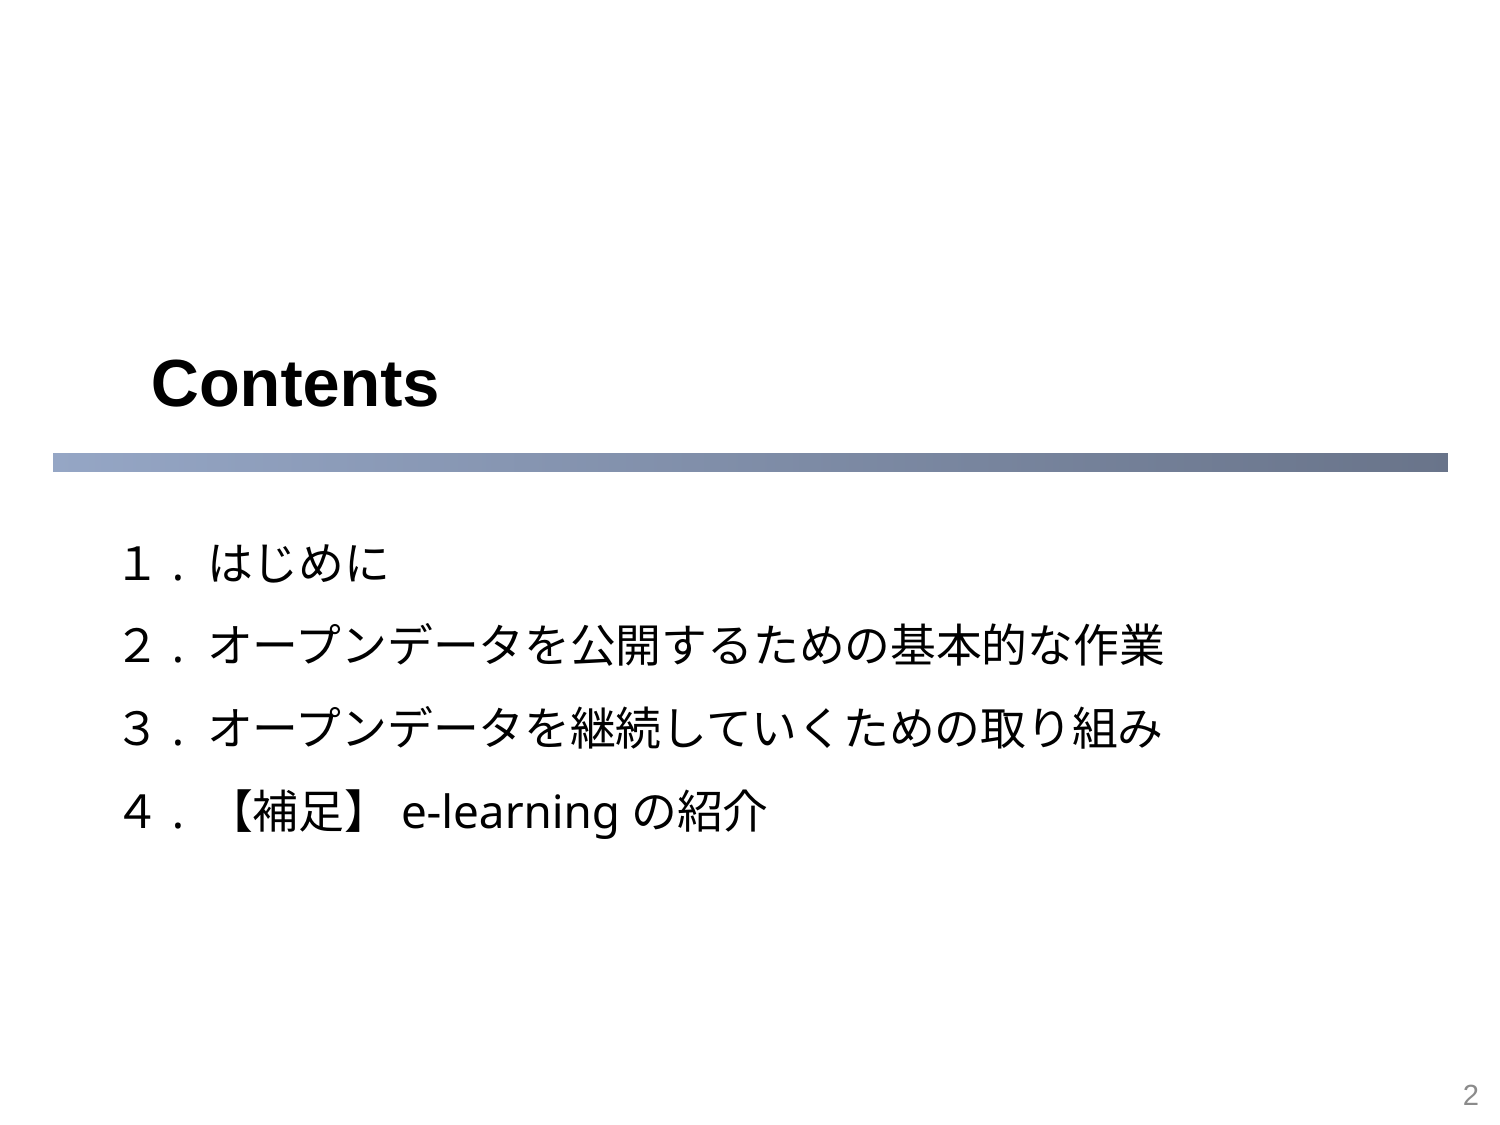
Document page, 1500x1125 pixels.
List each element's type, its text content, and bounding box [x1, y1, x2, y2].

text_box ２. オープンデータを公開するための基本的な作業 [100, 609, 1436, 681]
text_box ４. 【補足】e-learningの紹介 [100, 775, 1436, 846]
text_box １. はじめに [100, 527, 1436, 598]
slide_number 1 [1411, 1070, 1495, 1118]
text_box ３. オープンデータを継続していくための取り組み [100, 692, 1436, 764]
